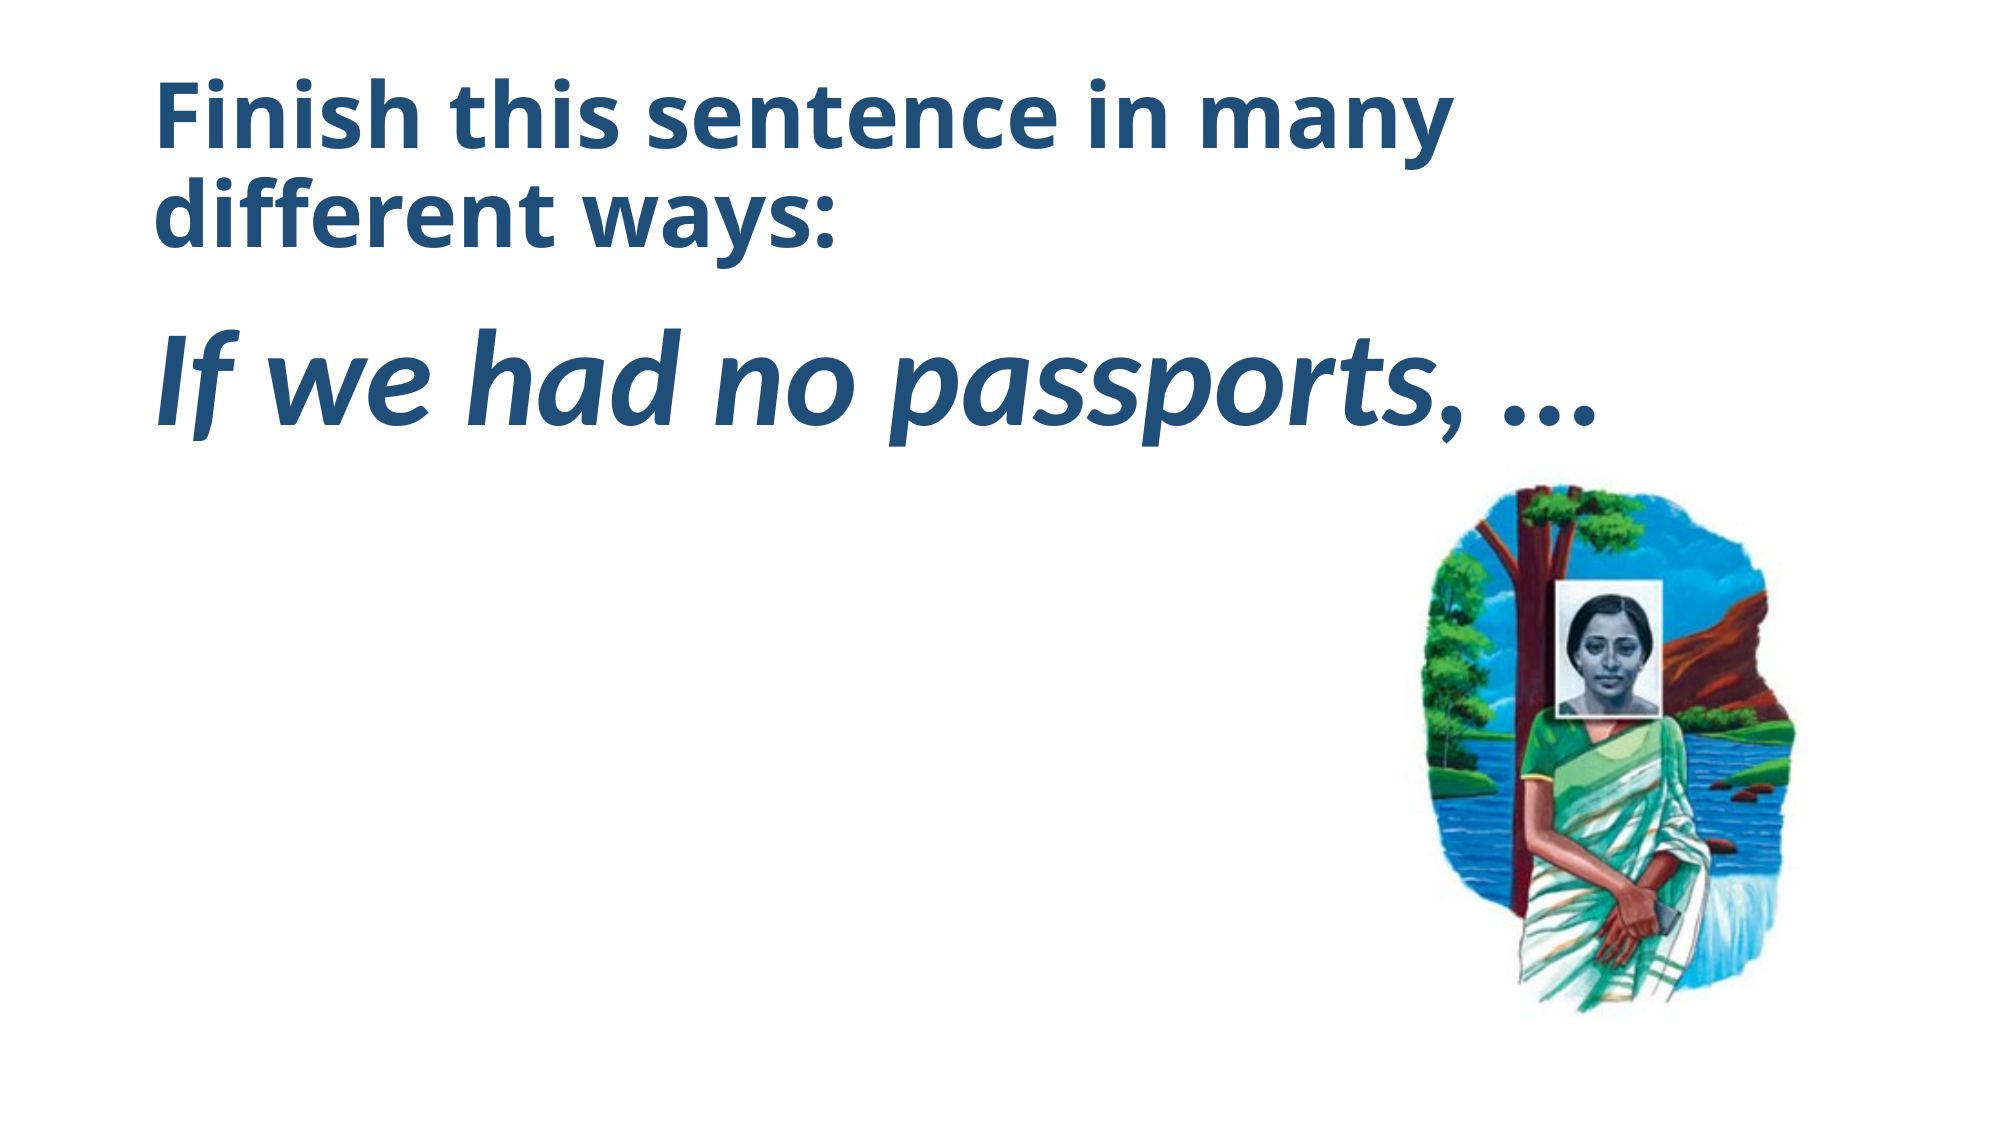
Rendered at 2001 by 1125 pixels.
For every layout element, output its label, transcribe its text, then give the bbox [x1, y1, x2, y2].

title Finish this sentence in many different ways: [137, 59, 1863, 278]
picture [1405, 465, 1809, 1036]
list If we had no passports, … [137, 299, 1863, 1014]
